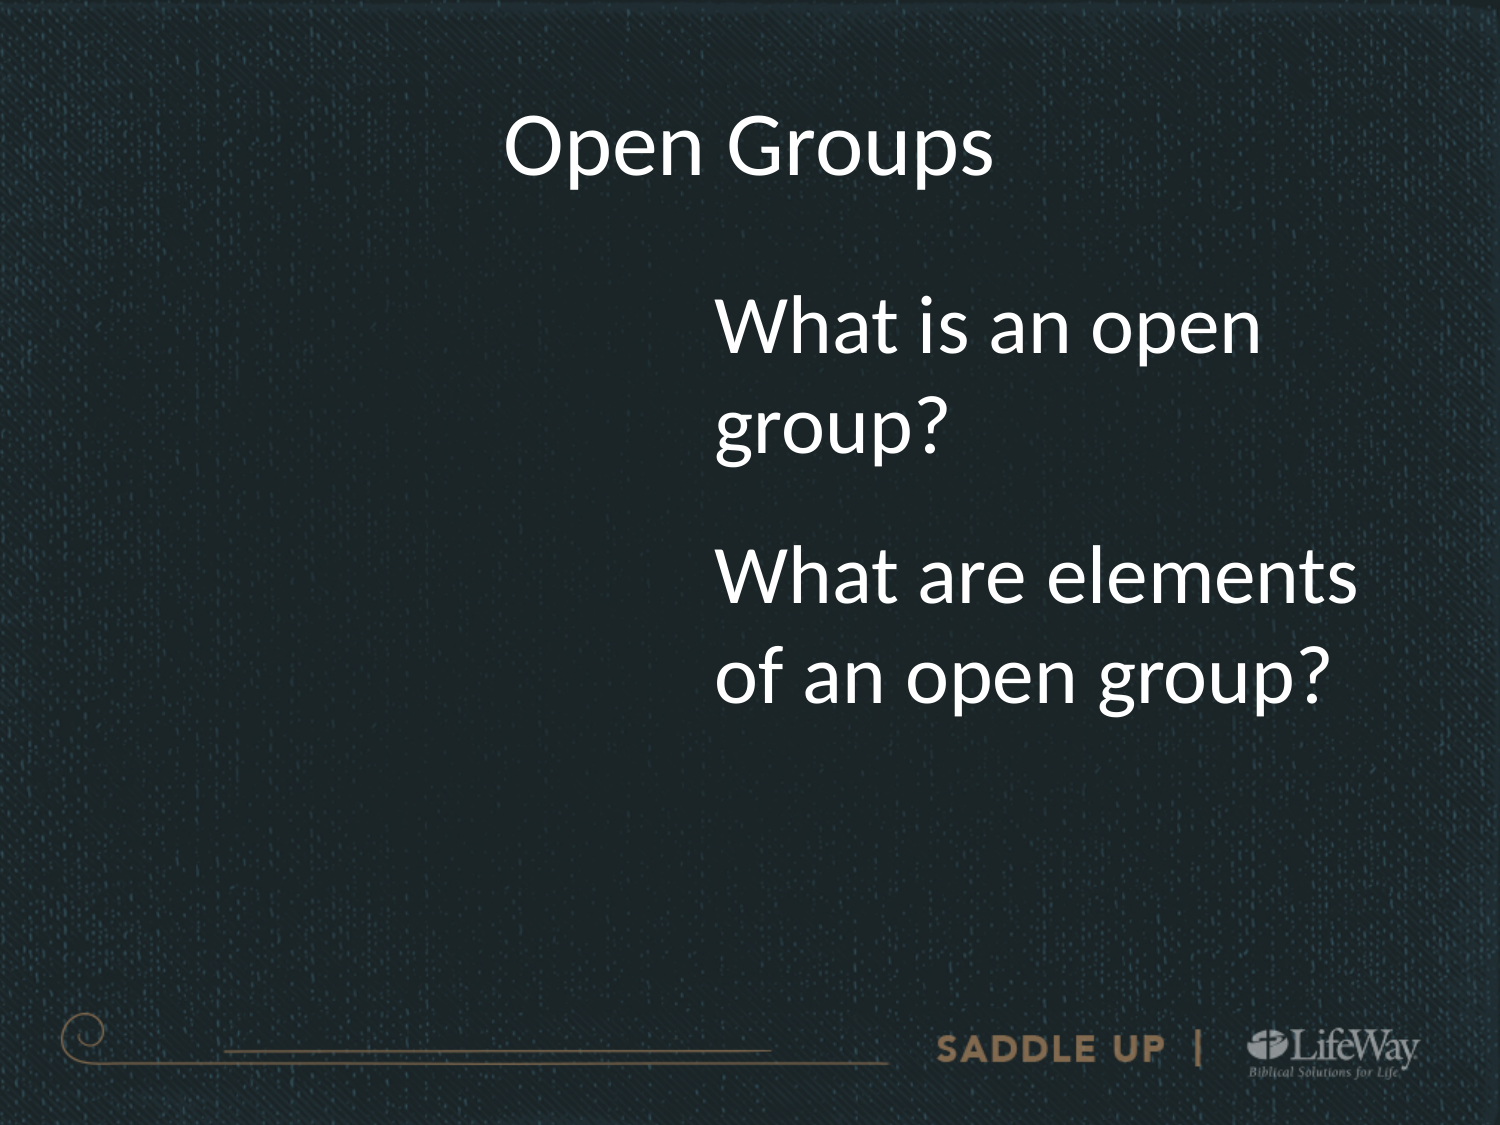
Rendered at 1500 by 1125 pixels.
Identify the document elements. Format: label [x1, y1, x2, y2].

list [0, 0, 1500, 1125]
